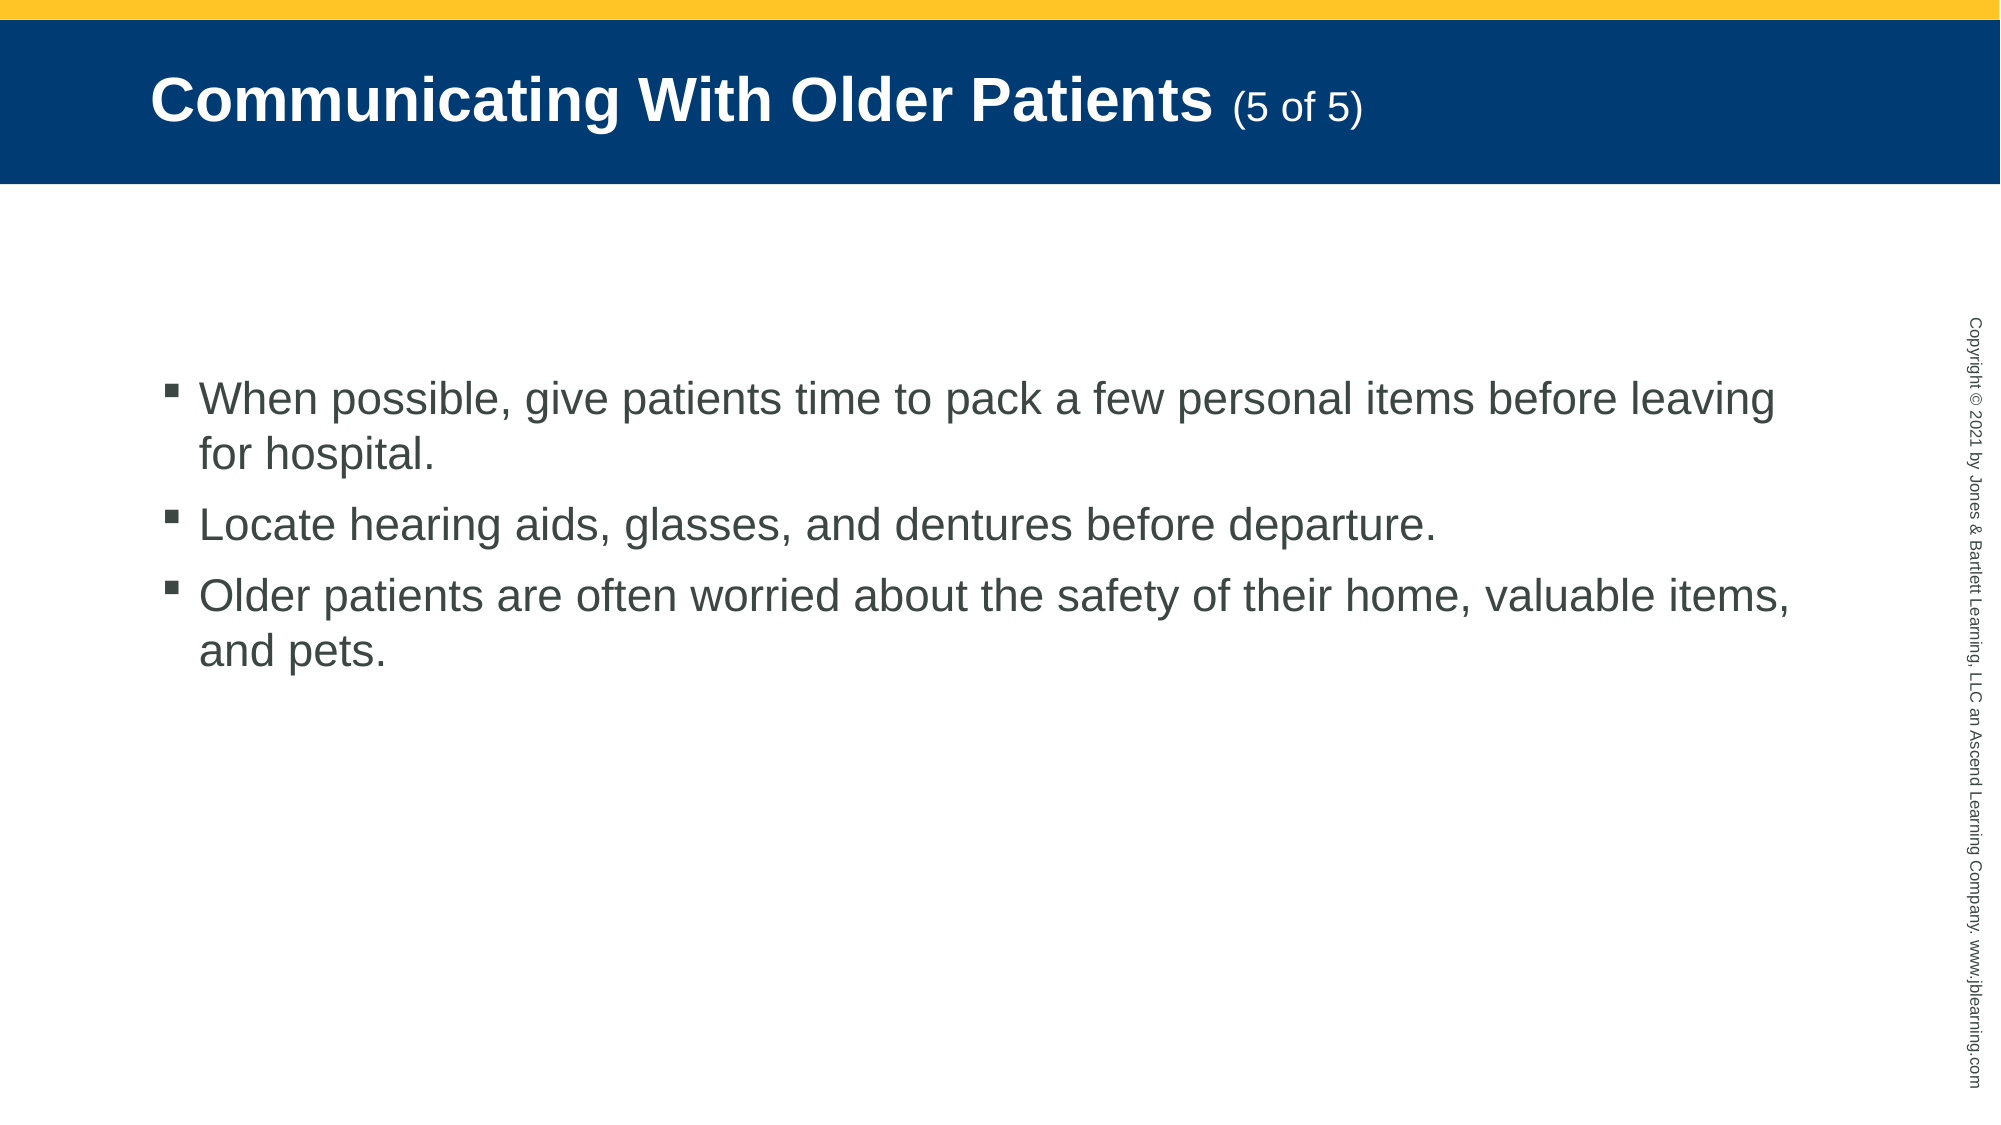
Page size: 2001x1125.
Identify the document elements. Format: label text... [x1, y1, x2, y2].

list When possible, give patients time to pack a few personal items before leaving for hospital. Locate hearing aids, glasses, and dentures before departure. Older patients are often worried about the safety of their home, valuable items, and pets. [146, 361, 1859, 1016]
title Communicating With Older Patients (5 of 5) [0, 19, 2000, 185]
